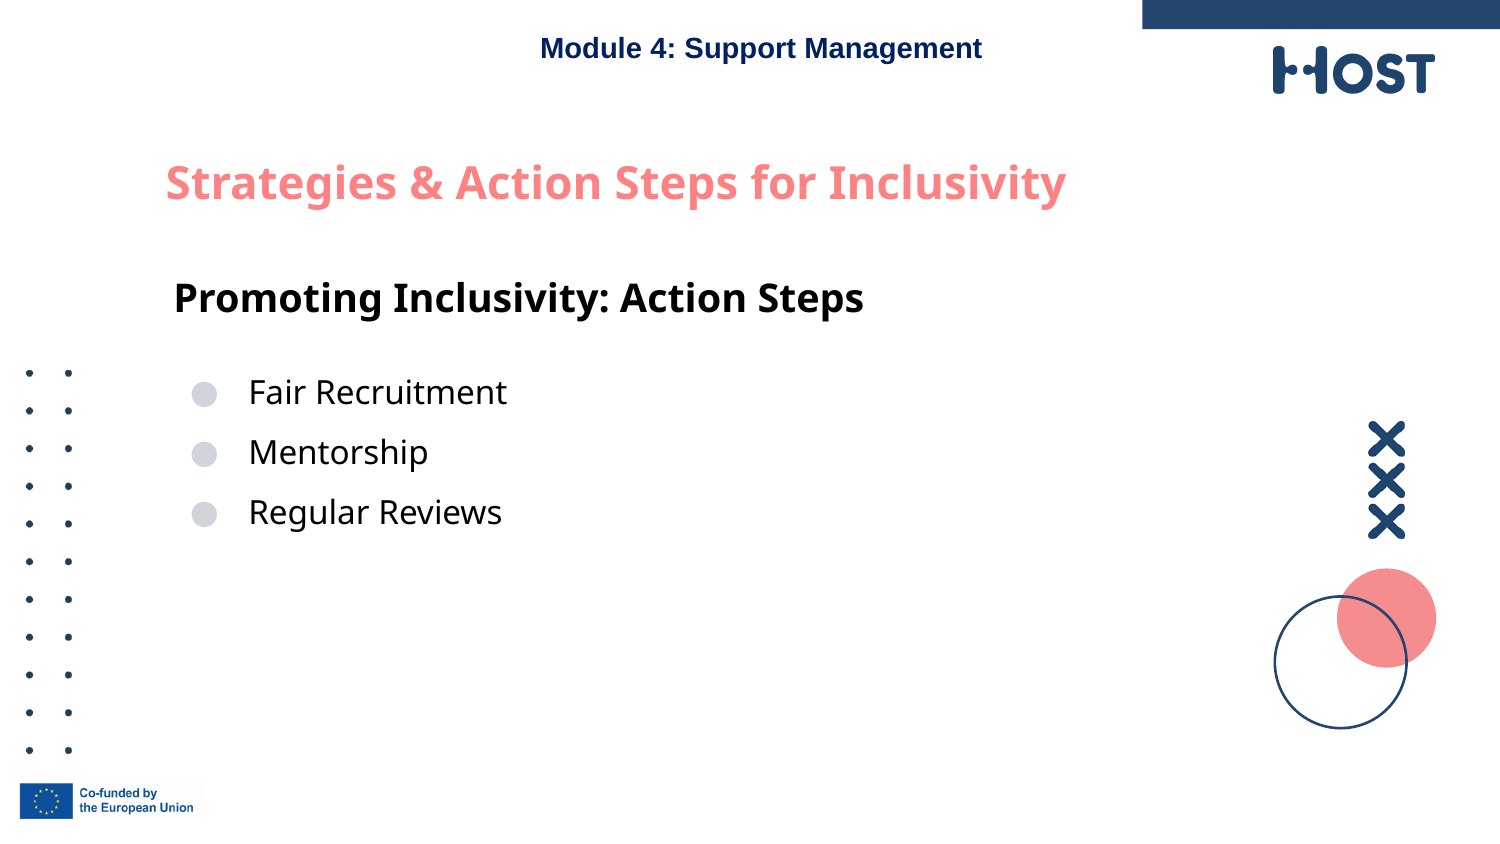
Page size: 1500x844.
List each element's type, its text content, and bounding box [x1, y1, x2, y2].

text_box Module 4: Support Management [525, 10, 1054, 68]
picture [0, 370, 204, 820]
title Strategies & Action Steps for Inclusivity [150, 139, 1237, 229]
picture [1273, 46, 1435, 94]
list Promoting Inclusivity: Action Steps Fair Recruitment Mentorship Regular Reviews [158, 233, 1441, 693]
